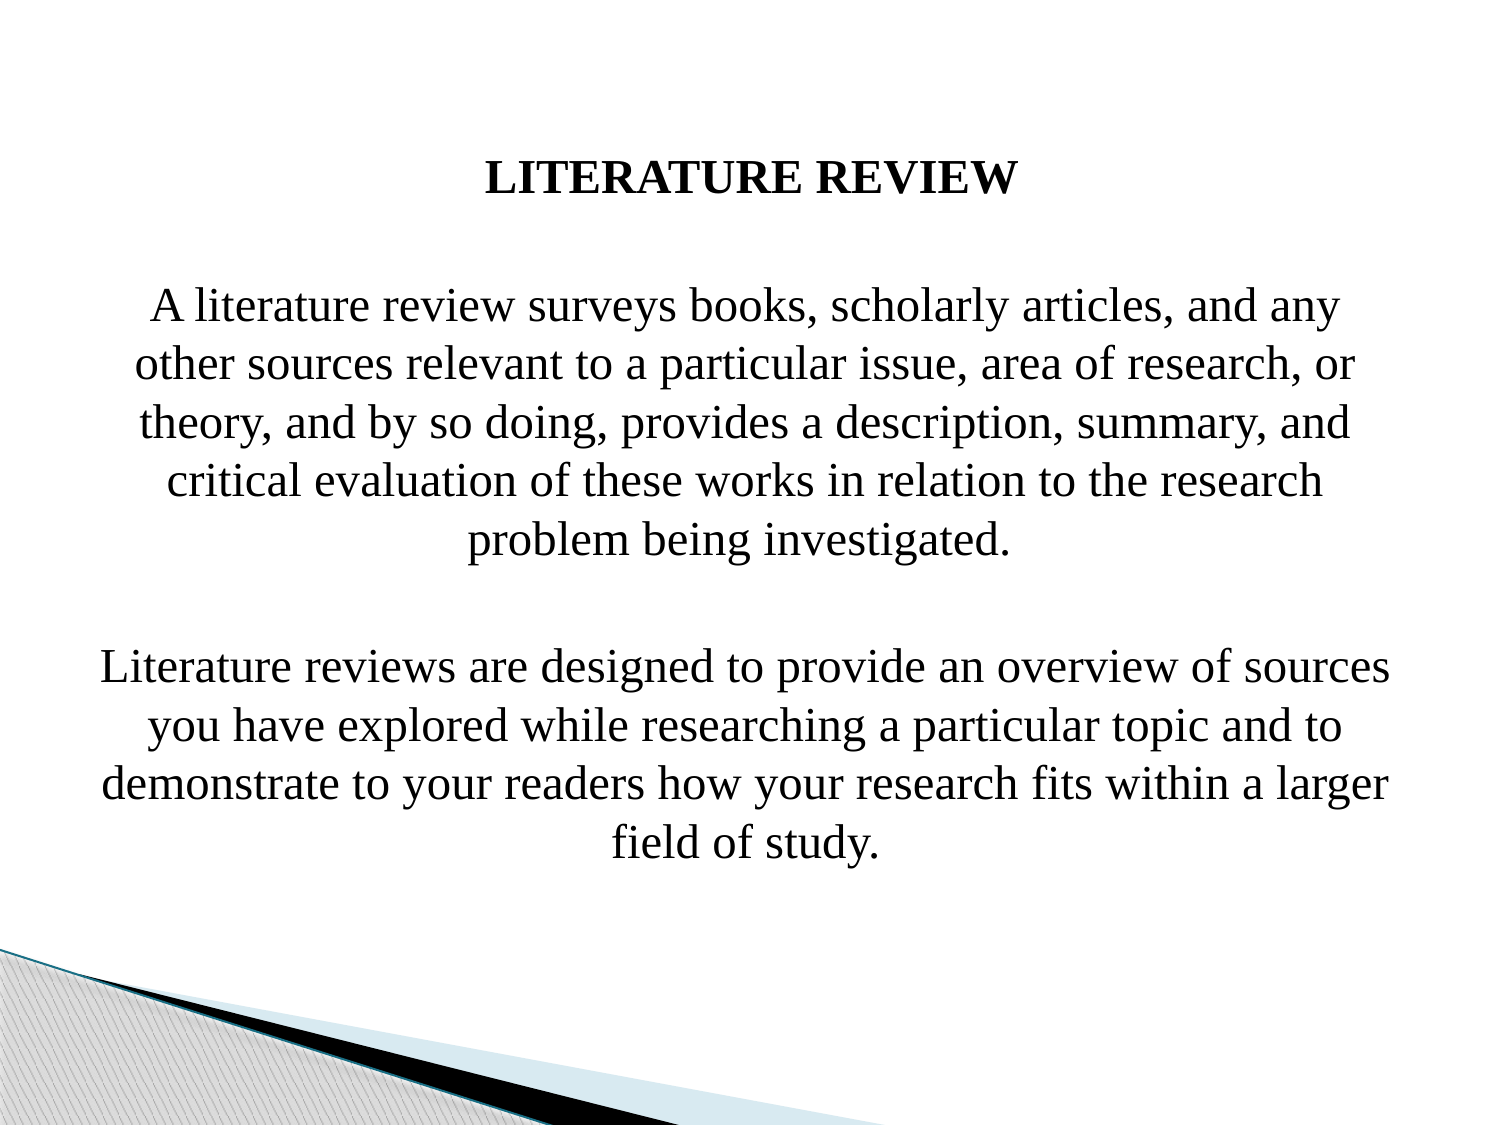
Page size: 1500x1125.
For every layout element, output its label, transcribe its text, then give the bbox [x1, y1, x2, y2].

list LITERATURE REVIEW A literature review surveys books, scholarly articles, and any other sources relevant to a particular issue, area of research, or theory, and by so doing, provides a description, summary, and critical evaluation of these works in relation to the research problem being investigated. Literature reviews are designed to provide an overview of sources you have explored while researching a particular topic and to demonstrate to your readers how your research fits within a larger field of study. [62, 137, 1413, 880]
